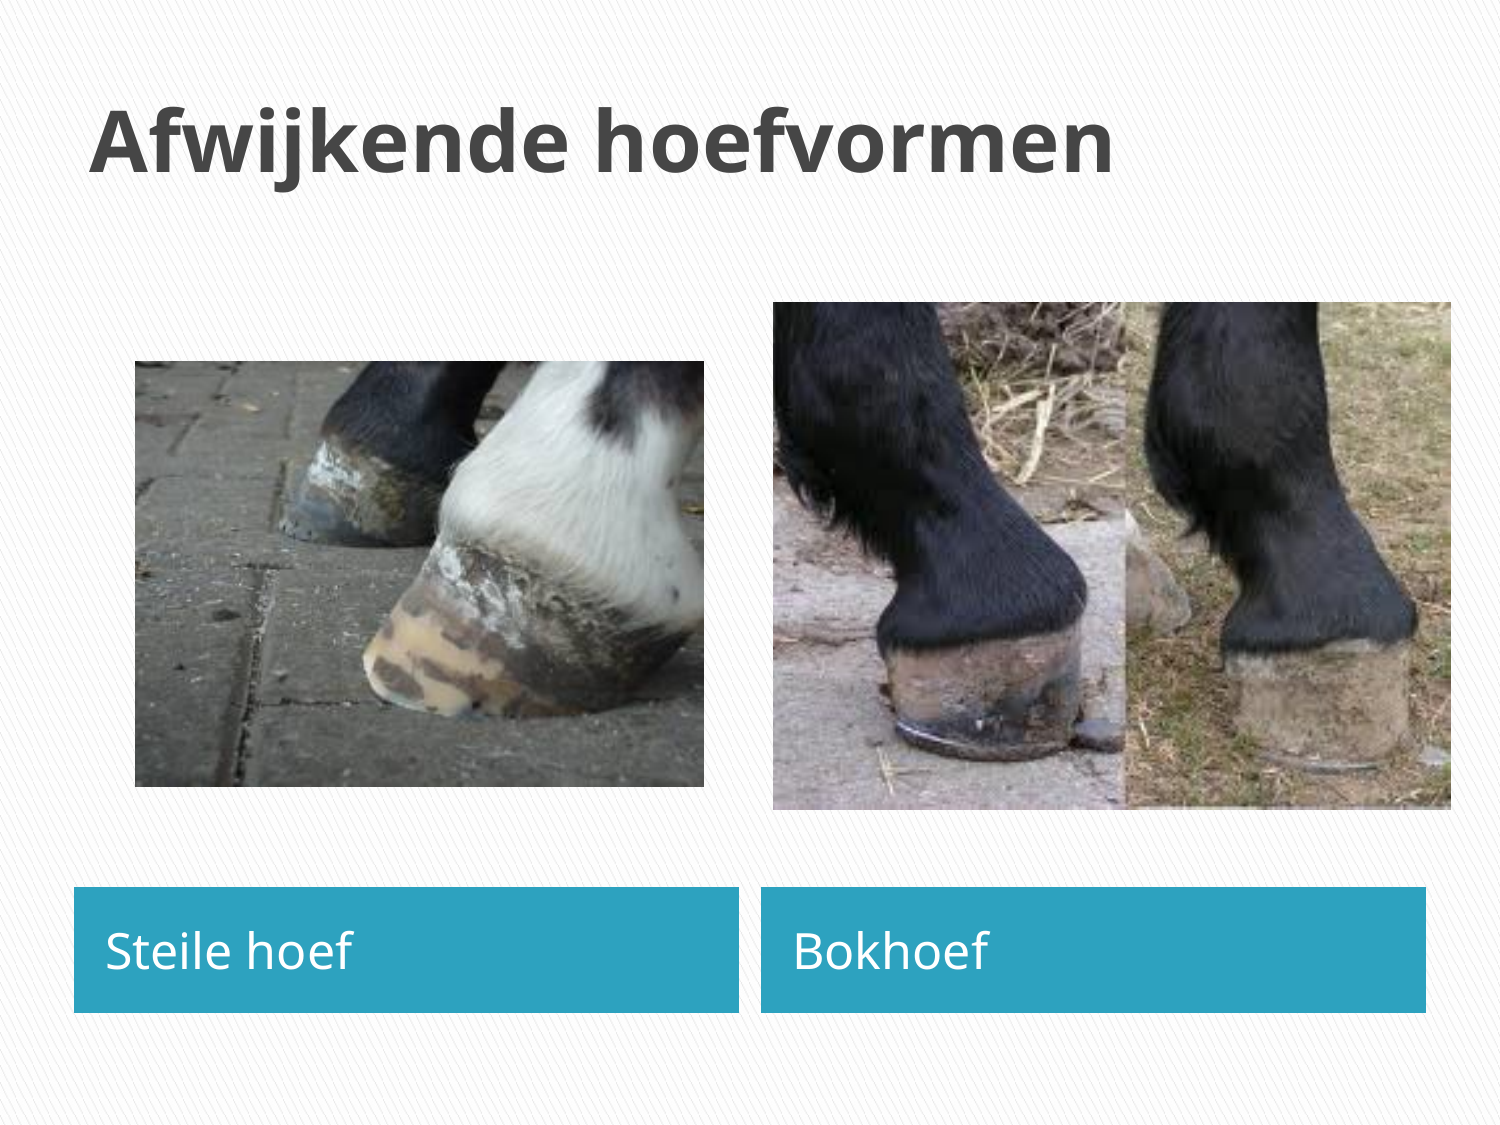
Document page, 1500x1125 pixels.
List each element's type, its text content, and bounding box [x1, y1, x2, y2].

title Afwijkende hoefvormen [75, 44, 1425, 233]
list Bokhoef [761, 887, 1426, 1013]
list Steile hoef [74, 887, 739, 1013]
picture [773, 302, 1452, 810]
picture [135, 361, 704, 788]
